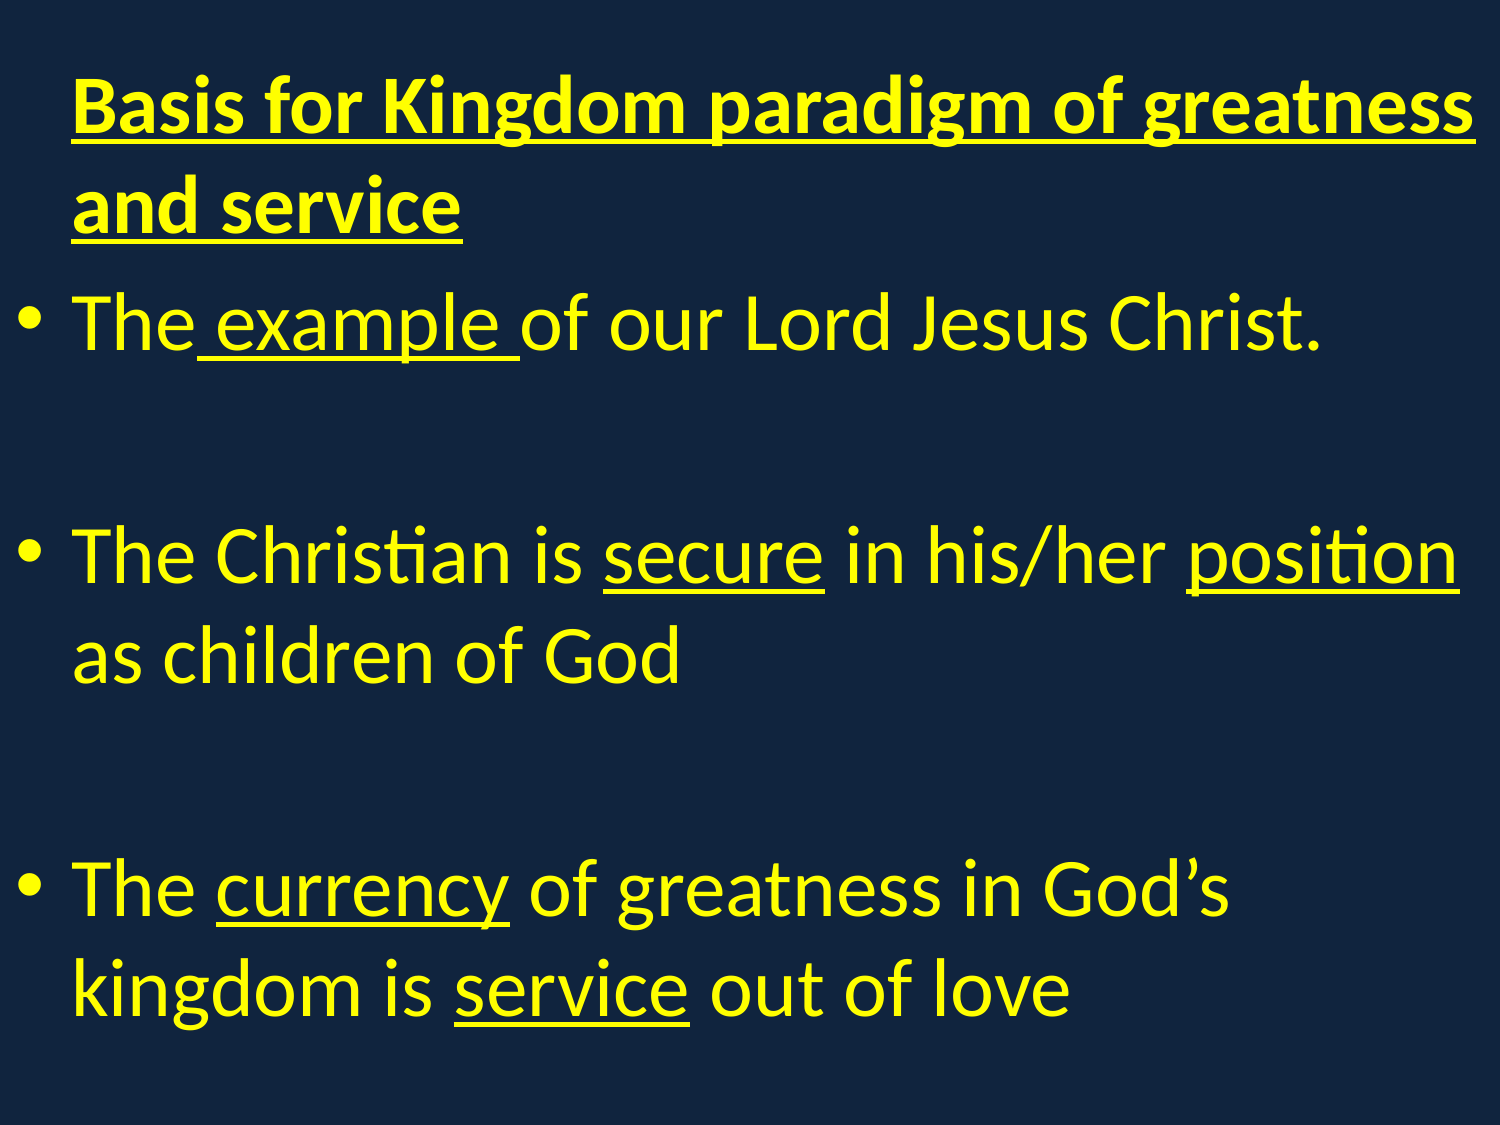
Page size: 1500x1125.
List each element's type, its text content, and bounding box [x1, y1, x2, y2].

list Basis for Kingdom paradigm of greatness and service The example of our Lord Jesus Christ. The Christian is secure in his/her position as children of God The currency of greatness in God’s kingdom is service out of love [0, 42, 1500, 1071]
